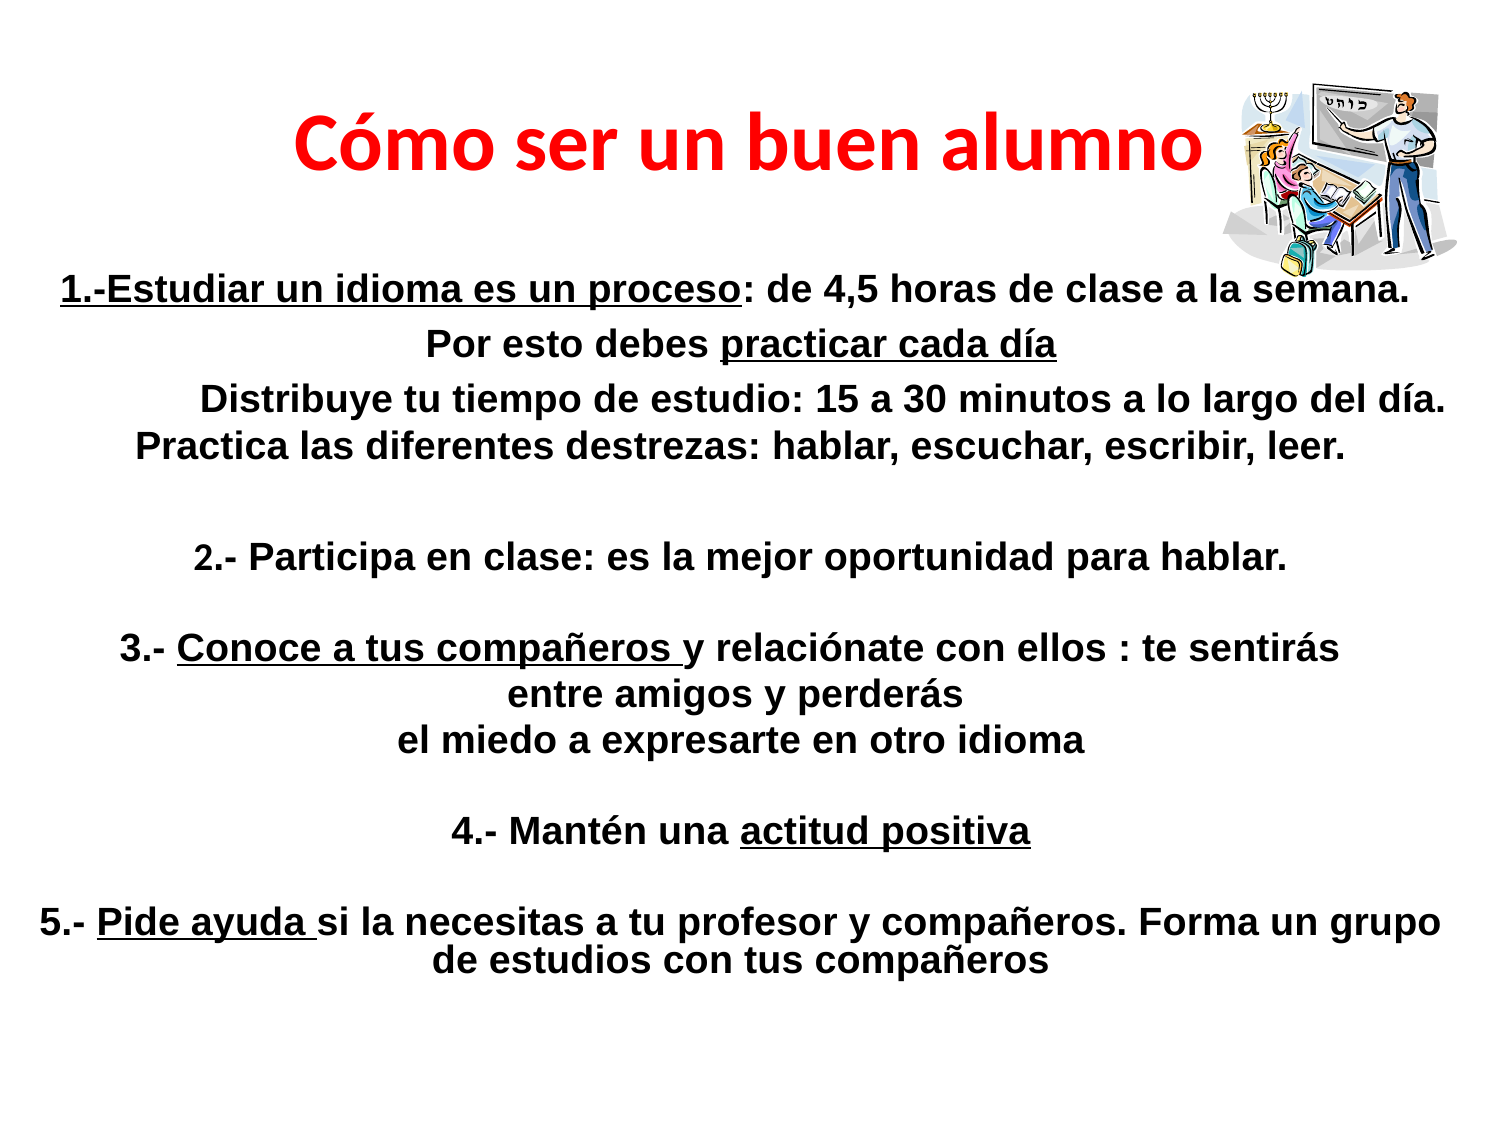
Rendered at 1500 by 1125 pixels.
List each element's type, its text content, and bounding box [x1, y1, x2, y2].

picture [1220, 83, 1459, 280]
title Cómo ser un buen alumno [112, 54, 1388, 220]
subtitle 1.-Estudiar un idioma es un proceso: de 4,5 horas de clase a la semana. Por esto debes practicar cada día Distribuye tu tiempo de estudio: 15 a 30 minutos a lo largo del día. Practica las diferentes destrezas: hablar, escuchar, escribir, leer. 2.- Participa en clase: es la mejor oportunidad para hablar. 3.- Conoce a tus compañeros y relaciónate con ellos : te sentirás entre amigos y perderás el miedo a expresarte en otro idioma 4.- Mantén una actitud positiva 5.- Pide ayuda si la necesitas a tu profesor y compañeros. Forma un grupo de estudios con tus compañeros [0, 255, 1483, 1125]
